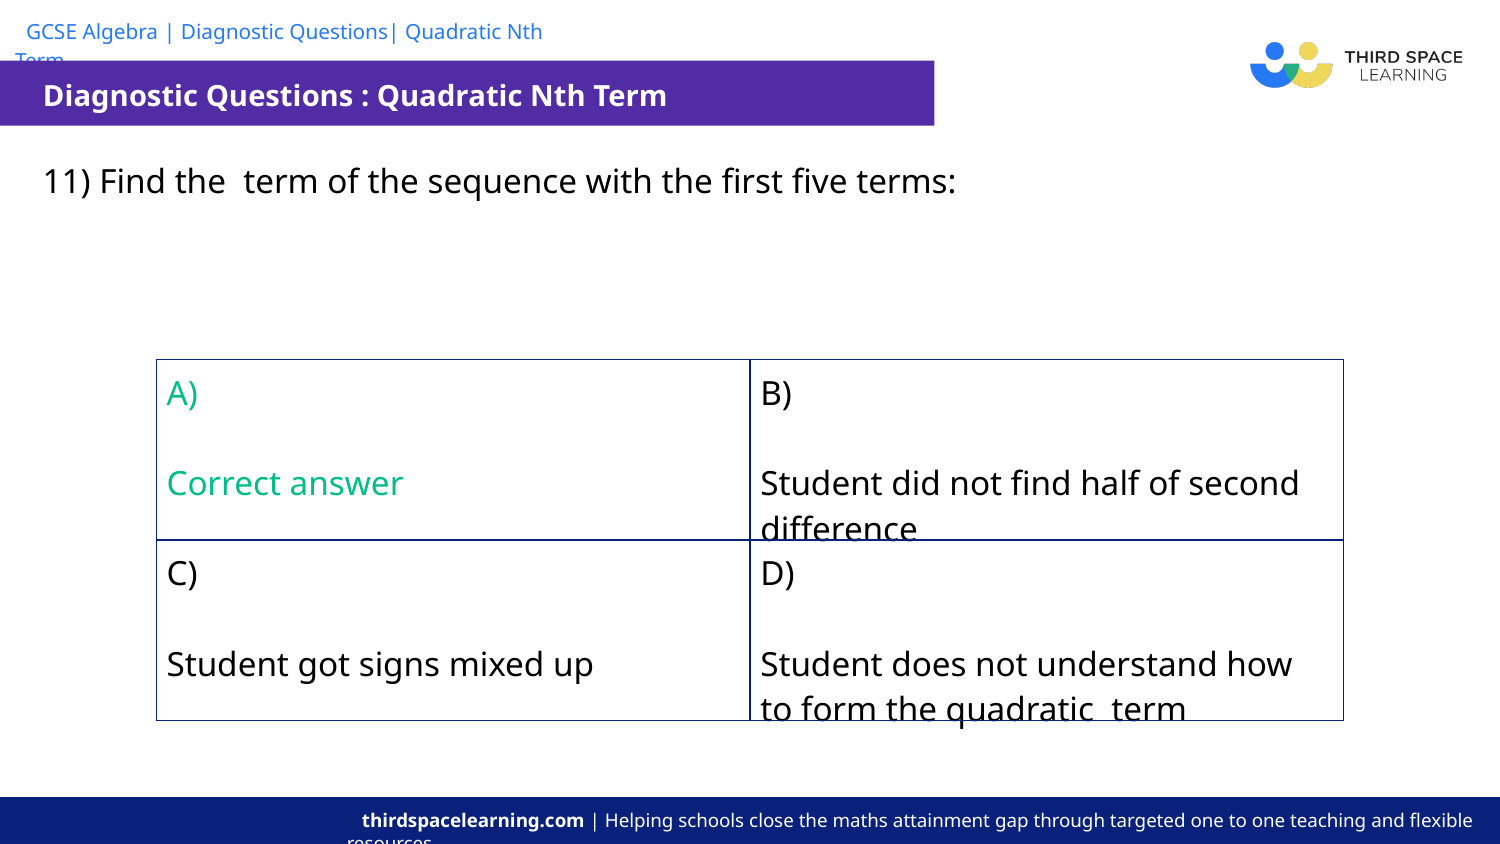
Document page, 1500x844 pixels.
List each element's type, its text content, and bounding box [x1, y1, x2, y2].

text_box Diagnostic Questions : Quadratic Nth Term [27, 61, 778, 127]
picture [1250, 33, 1465, 99]
